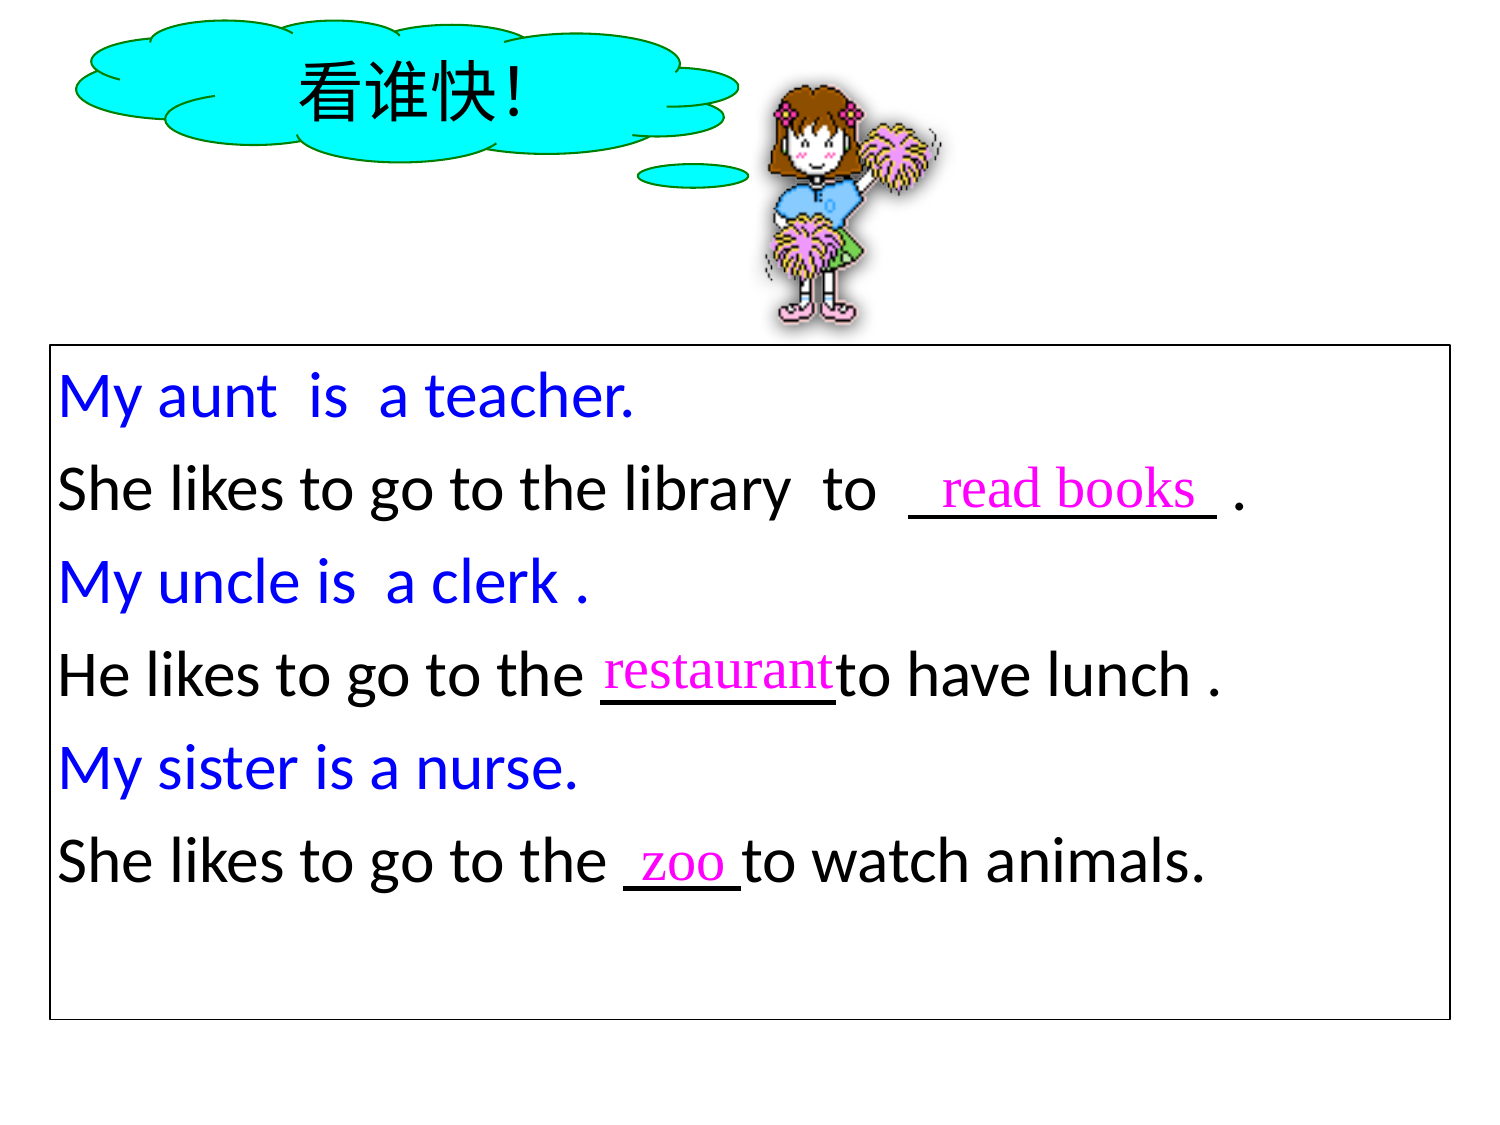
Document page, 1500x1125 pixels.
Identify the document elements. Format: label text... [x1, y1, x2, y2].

picture [680, 58, 953, 331]
text_box read books [934, 442, 1242, 527]
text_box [75, 20, 749, 188]
text_box zoo [634, 814, 823, 900]
text_box restaurant [596, 622, 904, 708]
list My aunt is a teacher. She likes to go to the library to . My uncle is a clerk . He likes to go to the to have lunch . My sister is a nurse. She likes to go to the to watch animals. [49, 344, 1451, 1021]
